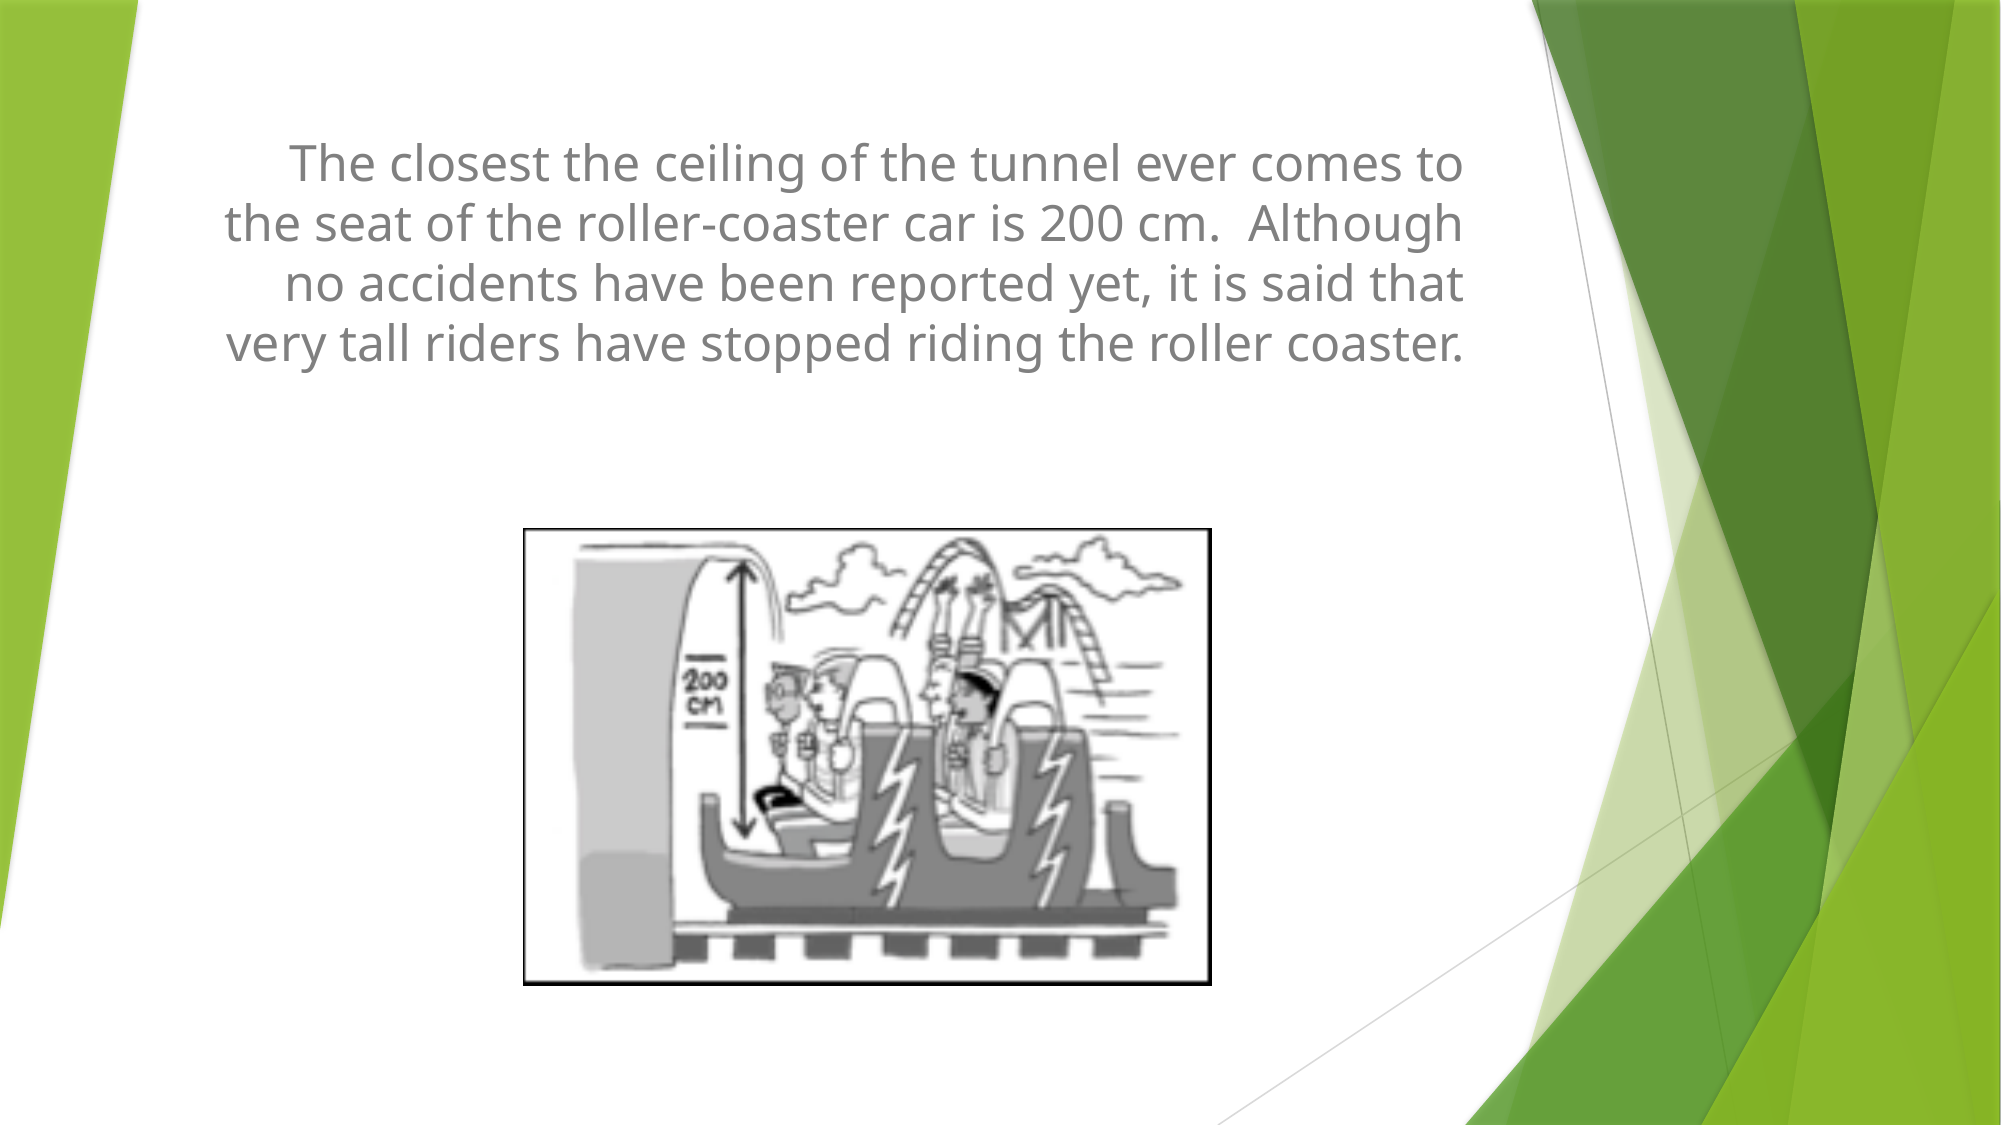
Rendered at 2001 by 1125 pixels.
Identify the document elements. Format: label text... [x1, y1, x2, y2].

picture [522, 527, 1213, 987]
subtitle The closest the ceiling of the tunnel ever comes to the seat of the roller-coaster car is 200 cm. Although no accidents have been reported yet, it is said that very tall riders have stopped riding the roller coaster. [206, 124, 1481, 408]
